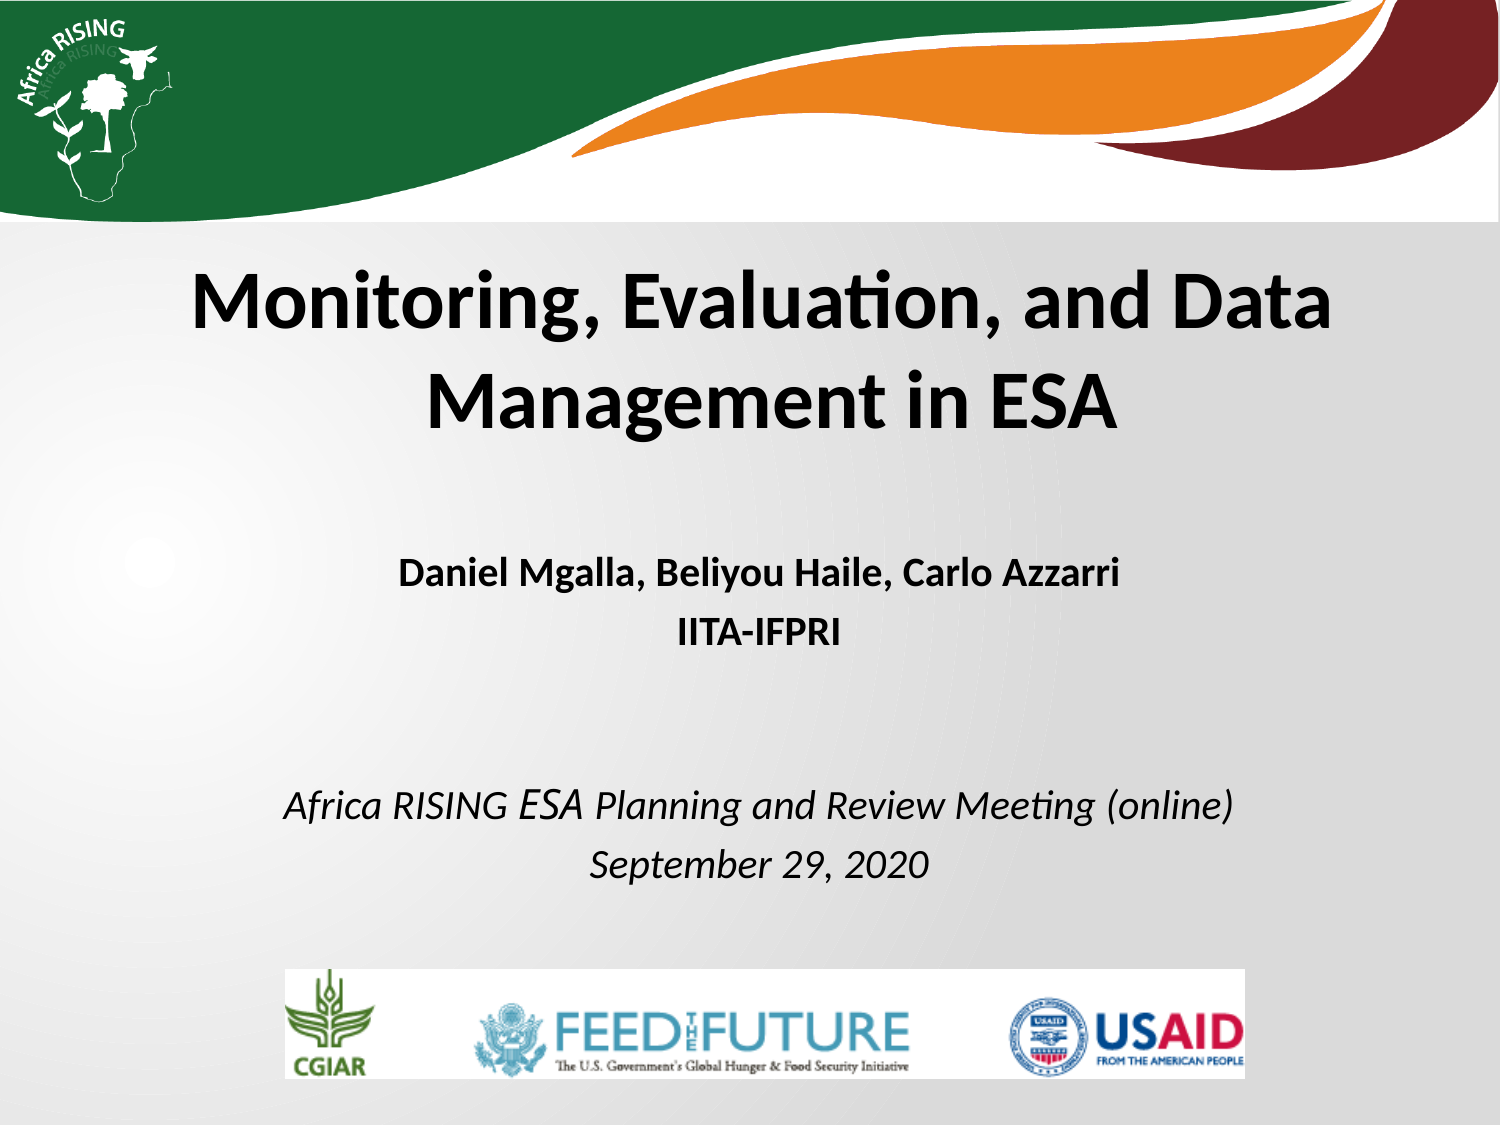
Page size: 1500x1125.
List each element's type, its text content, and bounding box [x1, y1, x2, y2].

picture [0, 0, 1499, 222]
list Daniel Mgalla, Beliyou Haile, Carlo Azzarri IITA-IFPRI Africa RISING ESA Planning and Review Meeting (online) September 29, 2020 [200, 537, 1300, 925]
list Monitoring, Evaluation, and Data Management in ESA [62, 237, 1463, 438]
picture [285, 969, 1245, 1079]
